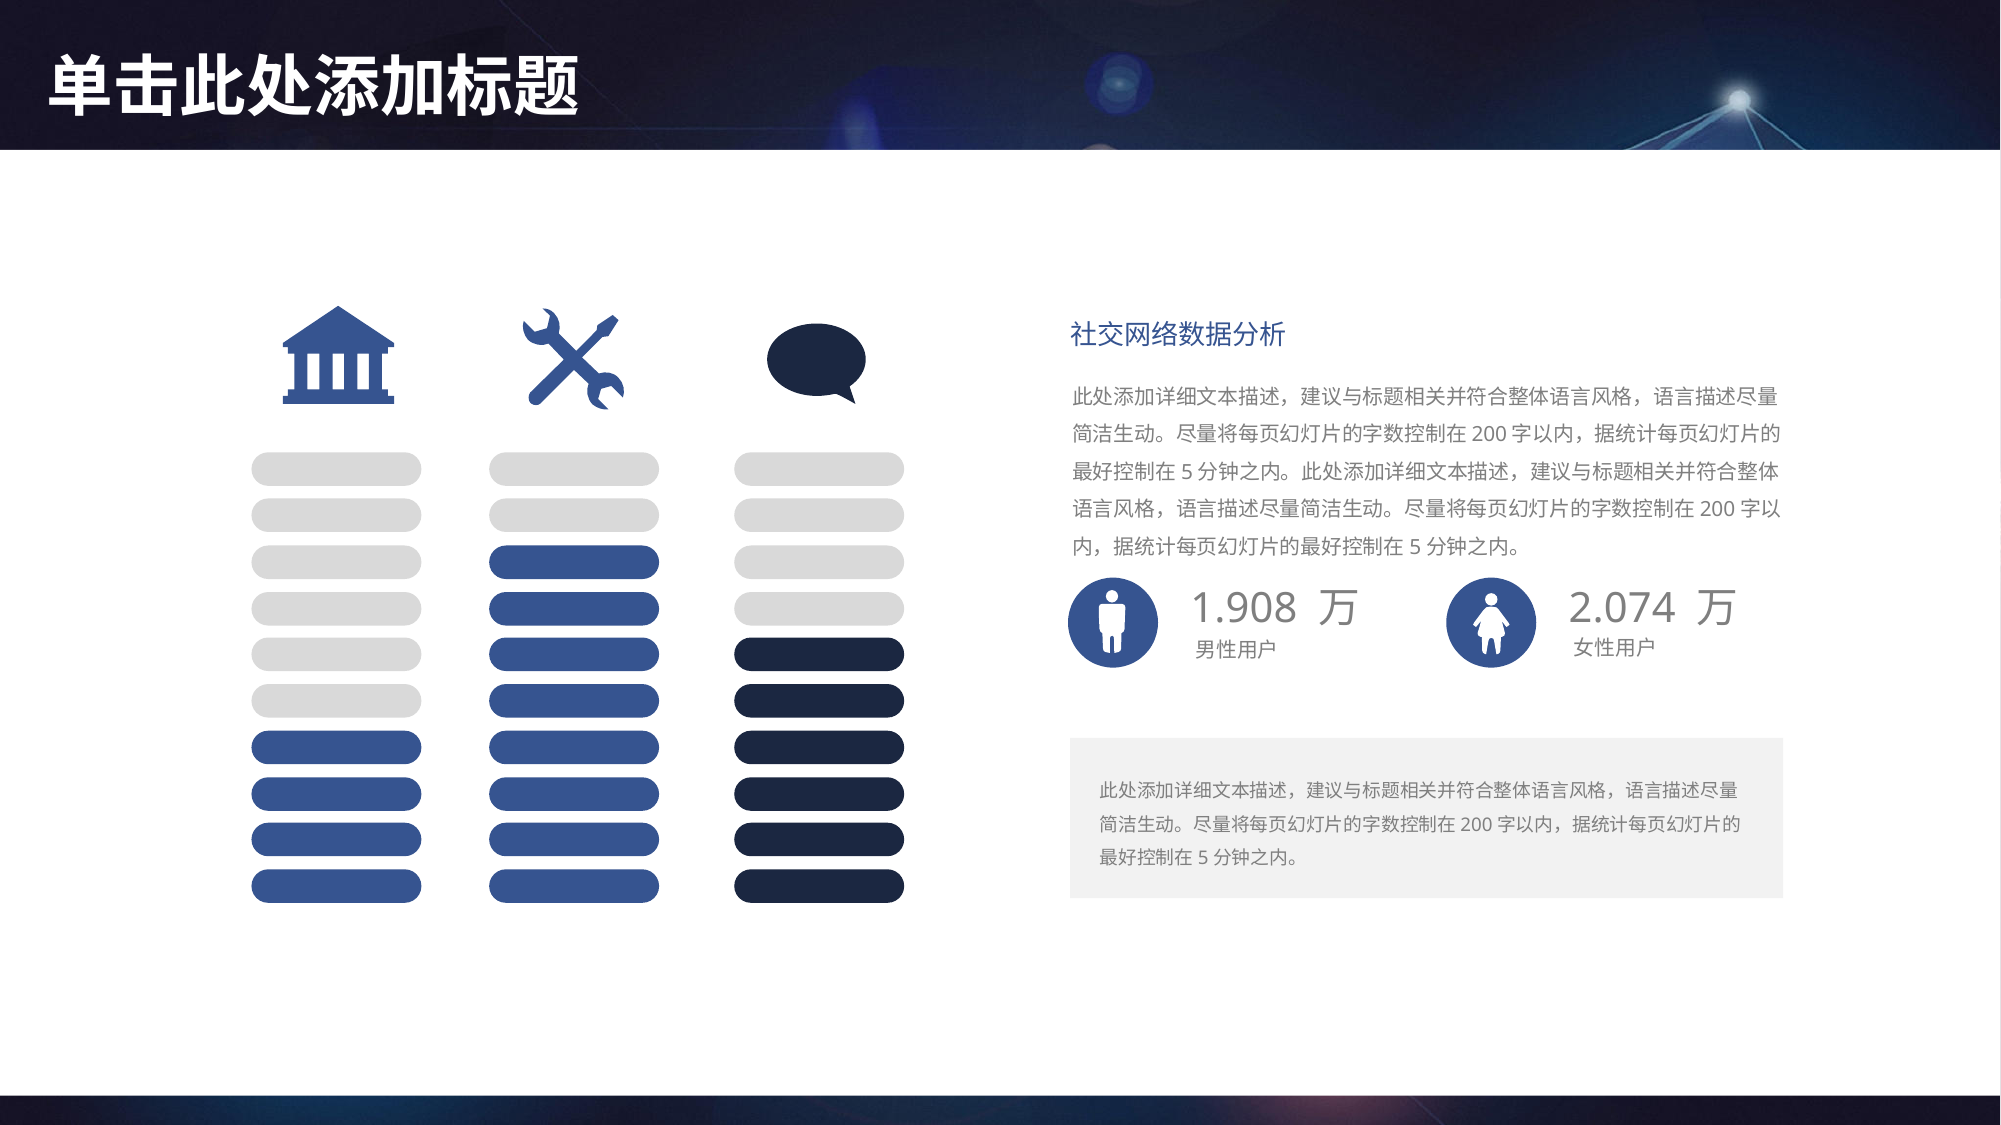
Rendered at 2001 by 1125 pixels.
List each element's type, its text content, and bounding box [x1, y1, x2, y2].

text_box [733, 822, 905, 857]
text_box [250, 776, 422, 812]
text_box [733, 497, 905, 533]
text_box [250, 683, 422, 719]
text_box 2.074 万 [1553, 573, 1754, 639]
text_box 女性用户 [1573, 634, 1658, 660]
text_box 1.908 万 [1175, 573, 1375, 639]
text_box [733, 591, 905, 627]
text_box 此处添加详细文本描述，建议与标题相关并符合整体语言风格，语言描述尽量简洁生动。尽量将每页幻灯片的字数控制在200字以内，据统计每页幻灯片的最好控制在5分钟之内。此处添加详细文本描述，建议与标题相关并符合整体语言风格，语言描述尽量简洁生动。尽量将每页幻灯片的字数控制在200字以内，据统计每页幻灯片的最好控制在5分钟之内。 [1072, 371, 1784, 596]
text_box 此处添加详细文本描述，建议与标题相关并符合整体语言风格，语言描述尽量简洁生动。尽量将每页幻灯片的字数控制在200字以内，据统计每页幻灯片的最好控制在5分钟之内。 [1069, 737, 1784, 899]
text_box [250, 497, 422, 533]
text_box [1098, 590, 1126, 653]
text_box [733, 868, 905, 904]
text_box [488, 497, 660, 533]
text_box [767, 323, 866, 404]
text_box [488, 544, 660, 580]
text_box [250, 822, 422, 857]
text_box [733, 776, 905, 812]
text_box [488, 730, 660, 765]
text_box [733, 451, 905, 487]
text_box [250, 868, 422, 904]
text_box [488, 636, 660, 672]
text_box [250, 730, 422, 765]
text_box [1445, 576, 1538, 669]
text_box [488, 868, 660, 904]
text_box 社交网络数据分析 [1070, 320, 1707, 372]
text_box [733, 544, 905, 580]
picture [0, 0, 2001, 1125]
text_box [733, 636, 905, 672]
text_box [488, 683, 660, 719]
text_box [488, 451, 660, 487]
text_box [522, 308, 624, 410]
text_box [488, 591, 660, 627]
text_box [282, 305, 395, 404]
text_box [1066, 576, 1160, 669]
text_box [250, 451, 422, 487]
text_box 男性用户 [1195, 636, 1279, 662]
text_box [1473, 593, 1510, 655]
text_box [250, 591, 422, 627]
text_box [733, 730, 905, 765]
text_box [733, 683, 905, 719]
text_box [250, 636, 422, 672]
text_box [488, 776, 660, 812]
title 单击此处添加标题 [31, 36, 1757, 141]
text_box [488, 822, 660, 857]
text_box [250, 544, 422, 580]
